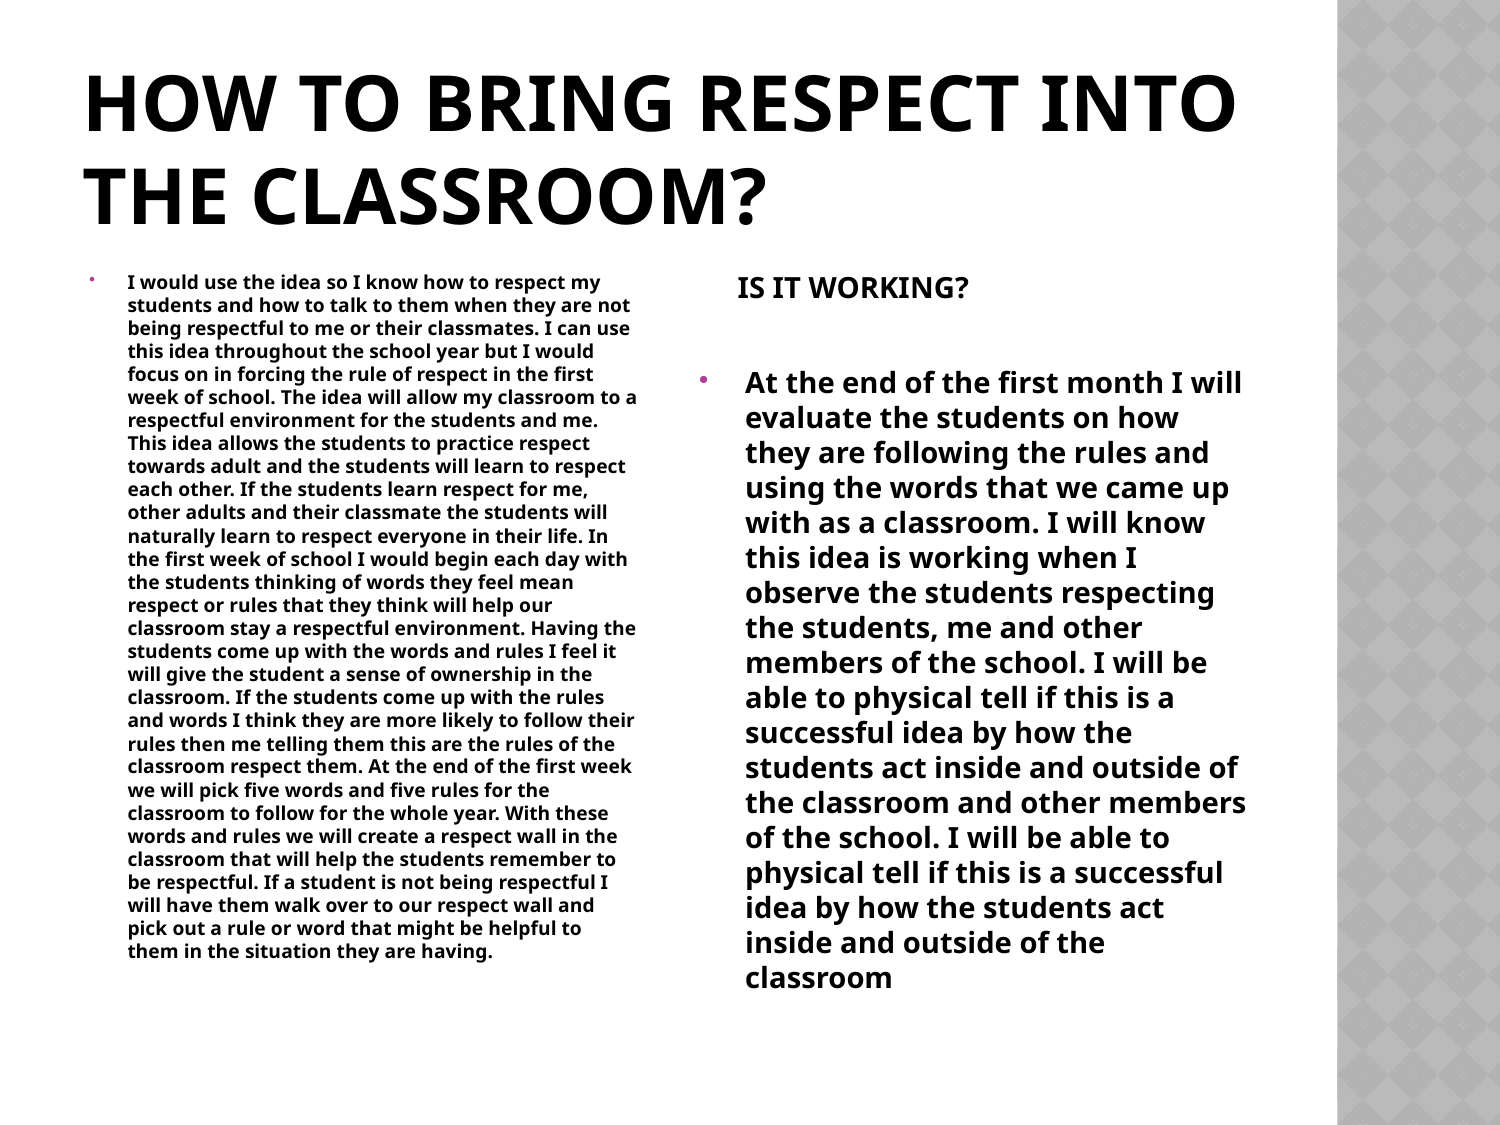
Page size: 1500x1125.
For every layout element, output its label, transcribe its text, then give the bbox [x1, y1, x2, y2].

list IS IT WORKING? At the end of the first month I will evaluate the students on how they are following the rules and using the words that we came up with as a classroom. I will know this idea is working when I observe the students respecting the students, me and other members of the school. I will be able to physical tell if this is a successful idea by how the students act inside and outside of the classroom and other members of the school. I will be able to physical tell if this is a successful idea by how the students act inside and outside of the classroom [685, 262, 1263, 1005]
list I would use the idea so I know how to respect my students and how to talk to them when they are not being respectful to me or their classmates. I can use this idea throughout the school year but I would focus on in forcing the rule of respect in the first week of school. The idea will allow my classroom to a respectful environment for the students and me. This idea allows the students to practice respect towards adult and the students will learn to respect each other. If the students learn respect for me, other adults and their classmate the students will naturally learn to respect everyone in their life. In the first week of school I would begin each day with the students thinking of words they feel mean respect or rules that they think will help our classroom stay a respectful environment. Having the students come up with the words and rules I feel it will give the student a sense of ownership in the classroom. If the students come up with the rules and words I think they are more likely to follow their rules then me telling them this are the rules of the classroom respect them. At the end of the first week we will pick five words and five rules for the classroom to follow for the whole year. With these words and rules we will create a respect wall in the classroom that will help the students remember to be respectful. If a student is not being respectful I will have them walk over to our respect wall and pick out a rule or word that might be helpful to them in the situation they are having. [75, 262, 653, 1005]
title How to bring respect into the classroom? [75, 52, 1263, 240]
